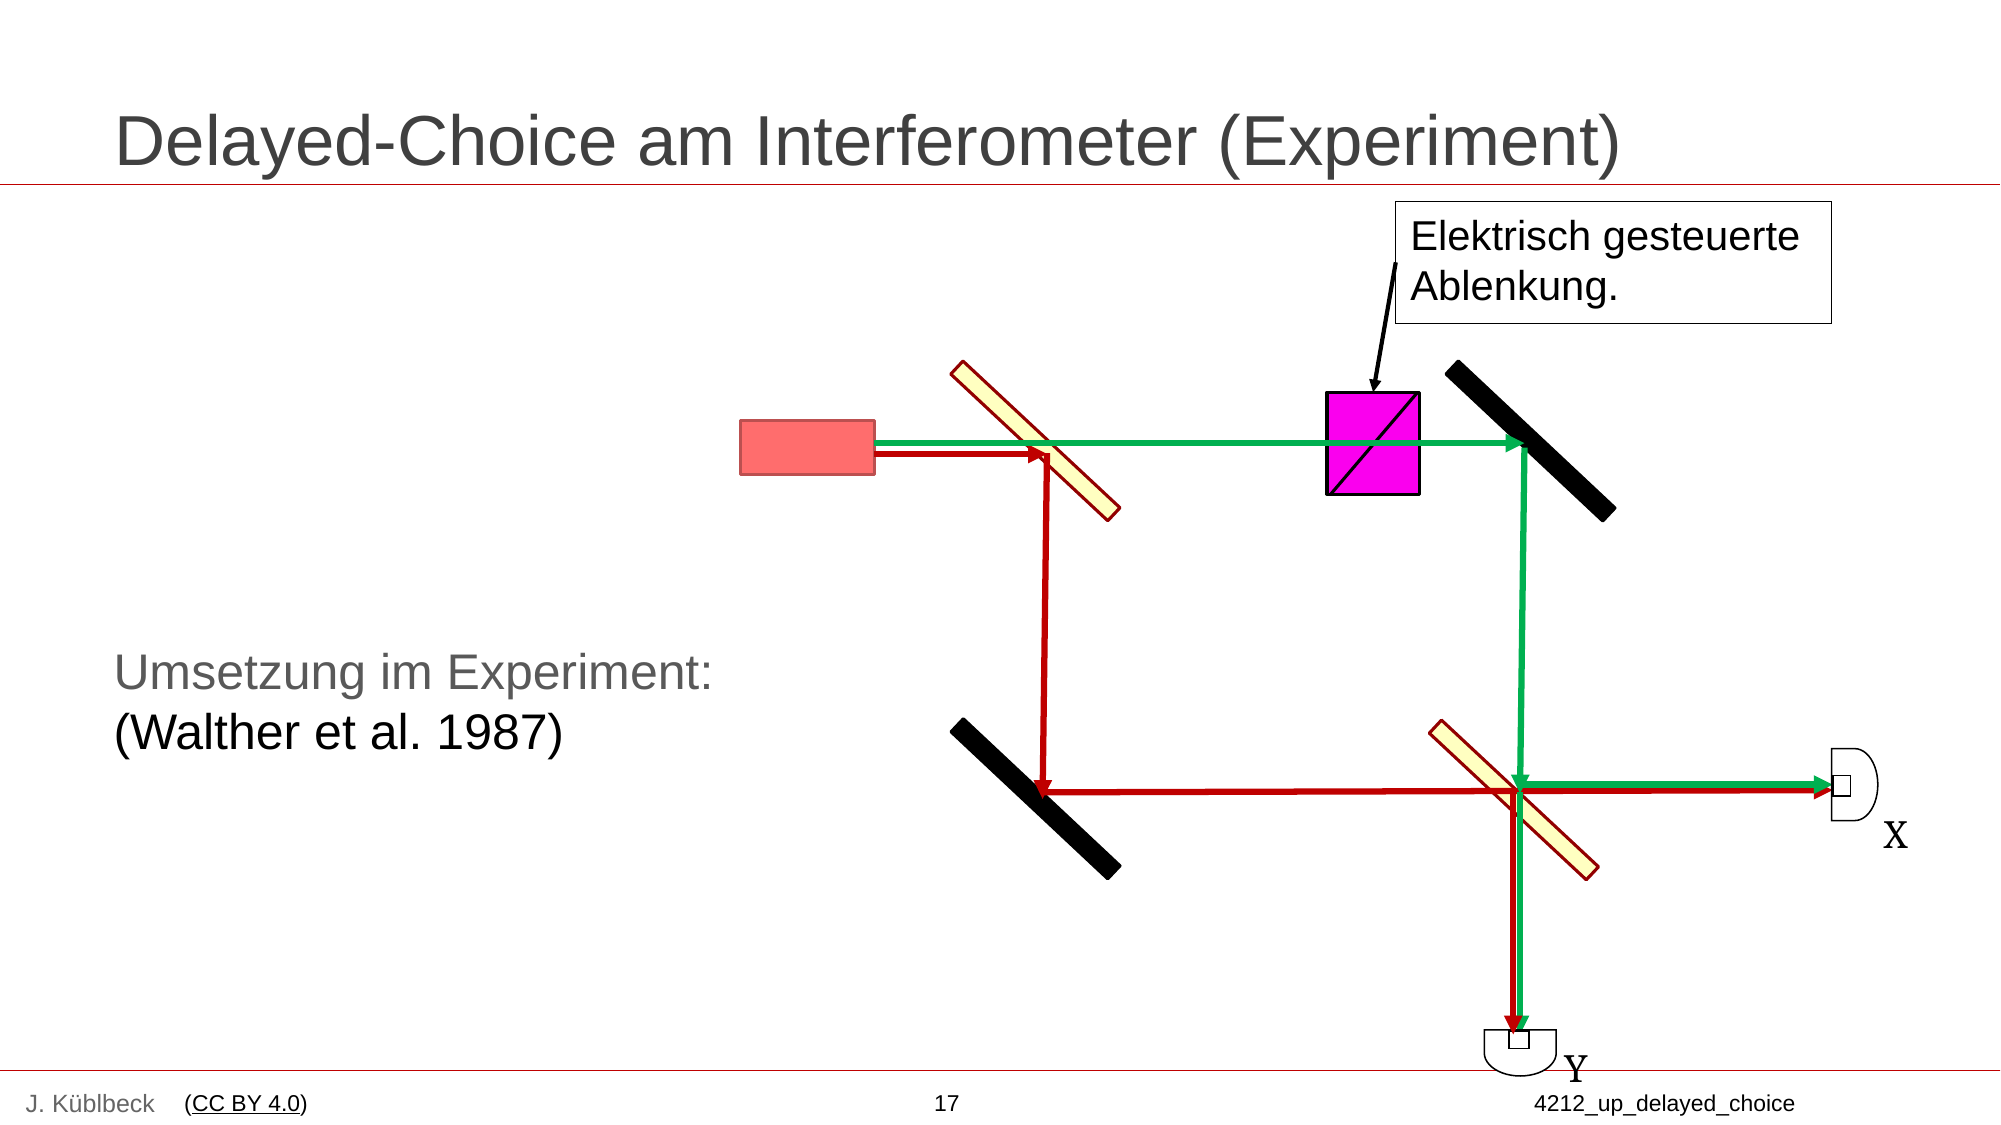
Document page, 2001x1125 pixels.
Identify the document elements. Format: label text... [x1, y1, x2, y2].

title Delayed-Choice am Interferometer (Experiment) [99, 90, 1900, 185]
list Umsetzung im Experiment: (Walther et al. 1987) [98, 631, 733, 806]
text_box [1372, 262, 1396, 393]
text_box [739, 420, 1925, 1099]
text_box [1326, 201, 1832, 417]
